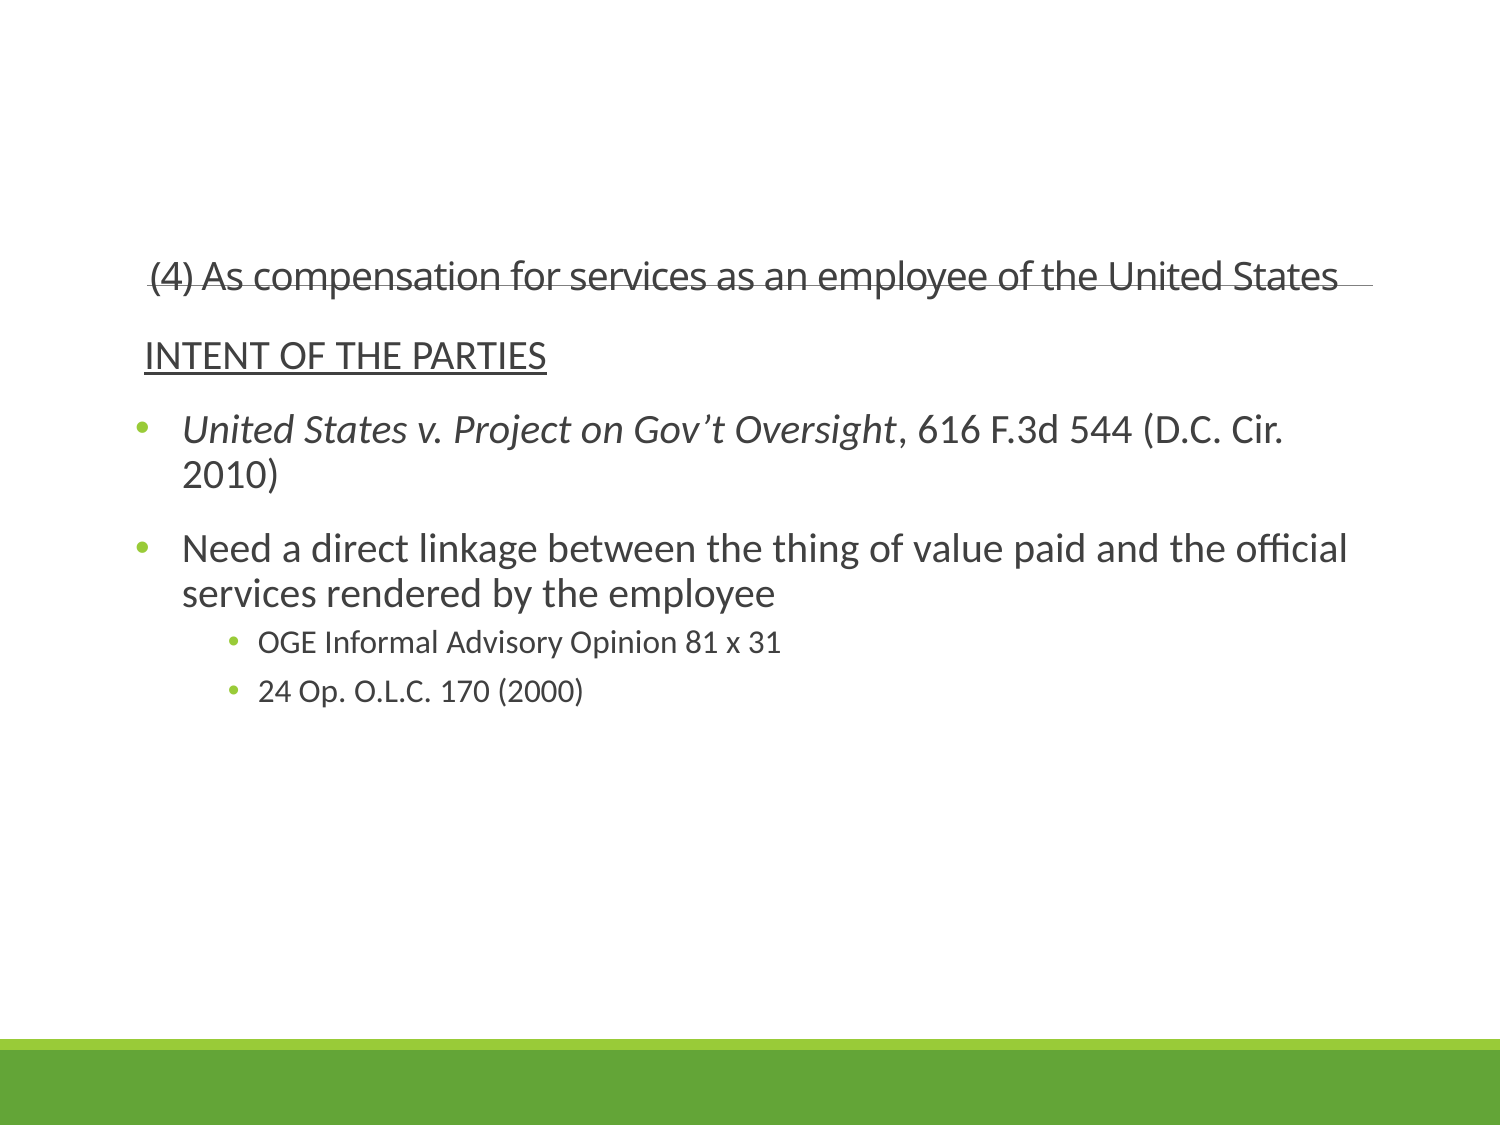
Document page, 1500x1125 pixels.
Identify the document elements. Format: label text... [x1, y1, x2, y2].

title (4) As compensation for services as an employee of the United States [135, 215, 1369, 306]
list INTENT OF THE PARTIES United States v. Project on Gov’t Oversight, 616 F.3d 544 (D.C. Cir. 2010) Need a direct linkage between the thing of value paid and the official services rendered by the employee OGE Informal Advisory Opinion 81 x 31 24 Op. O.L.C. 170 (2000) [135, 325, 1369, 914]
